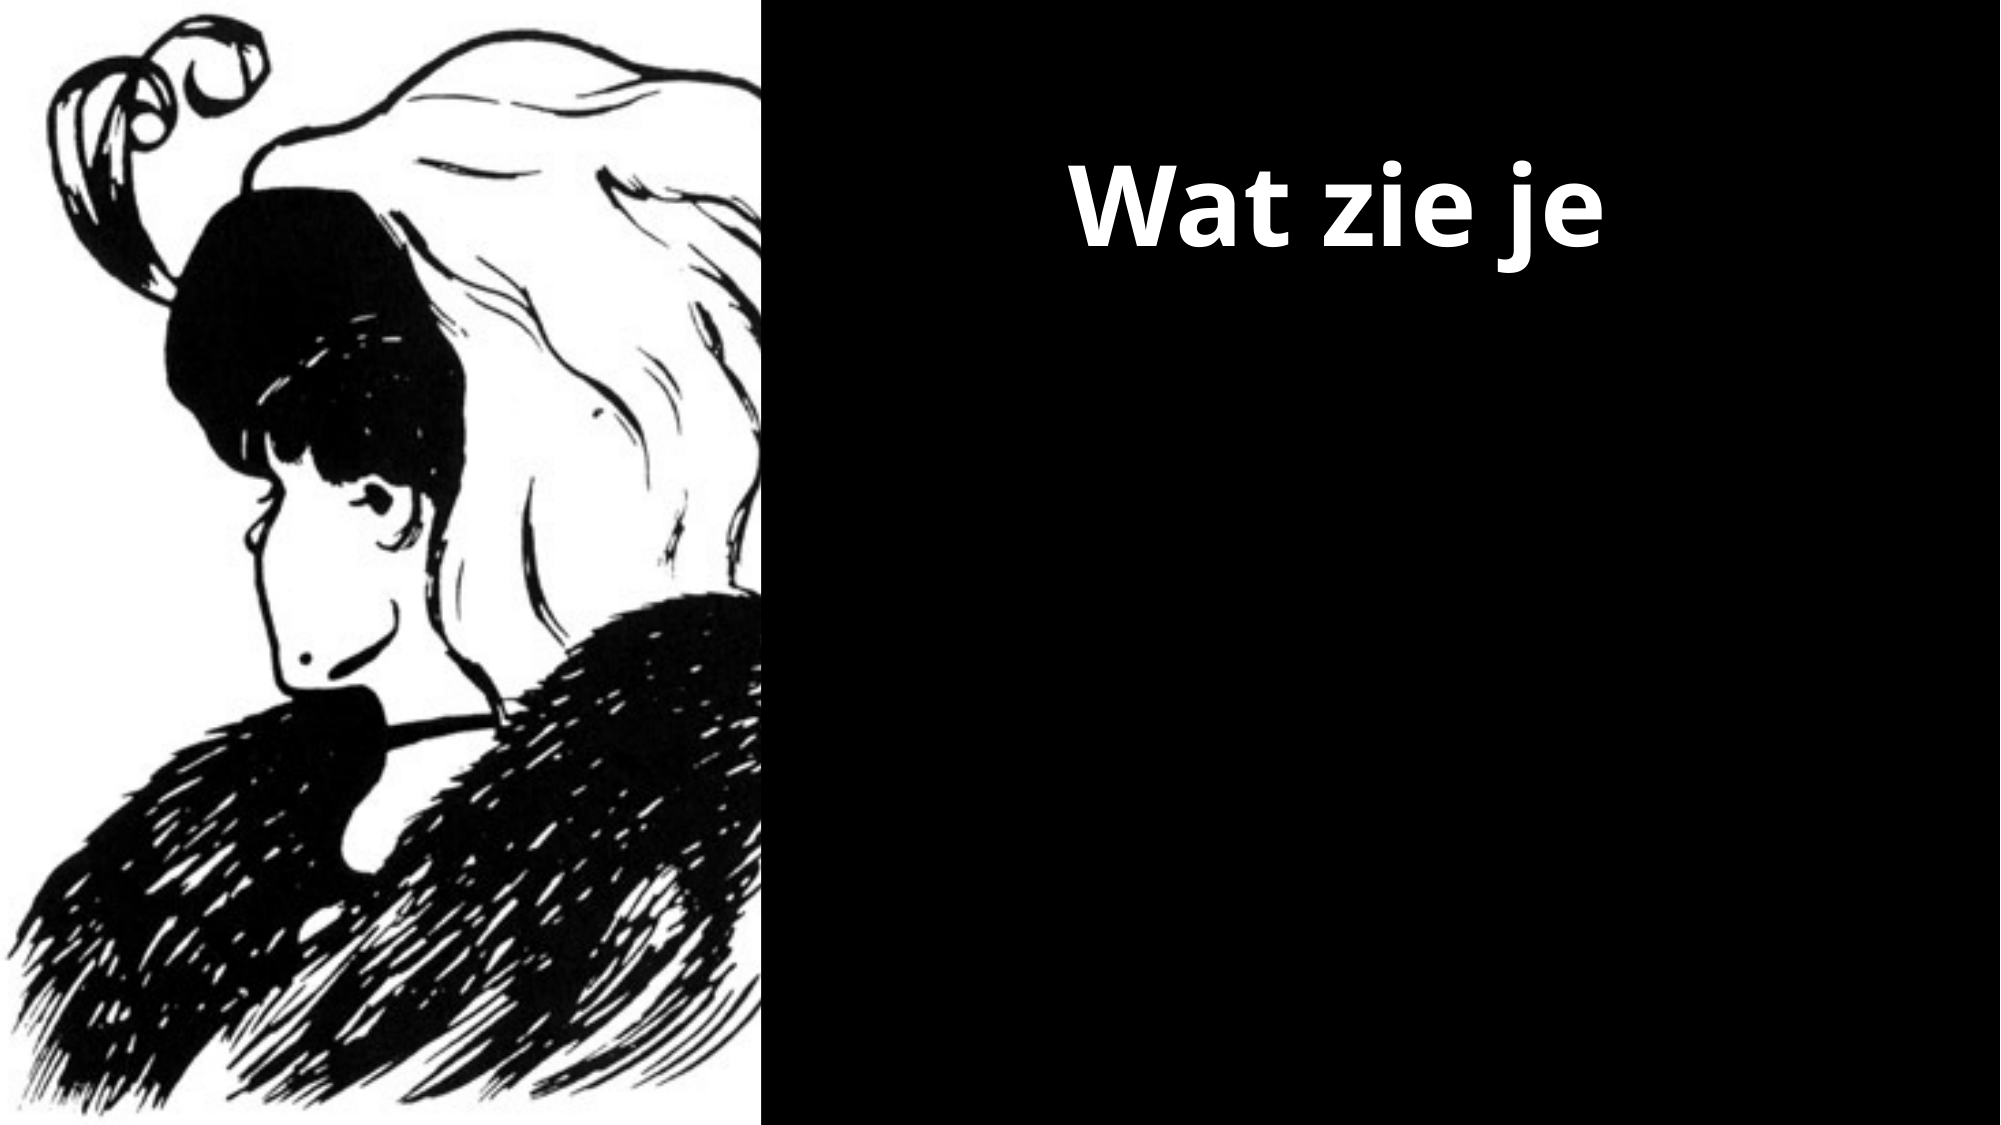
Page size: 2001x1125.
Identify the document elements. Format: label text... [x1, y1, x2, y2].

picture [0, 0, 762, 1125]
title Wat zie je [831, 59, 1845, 360]
